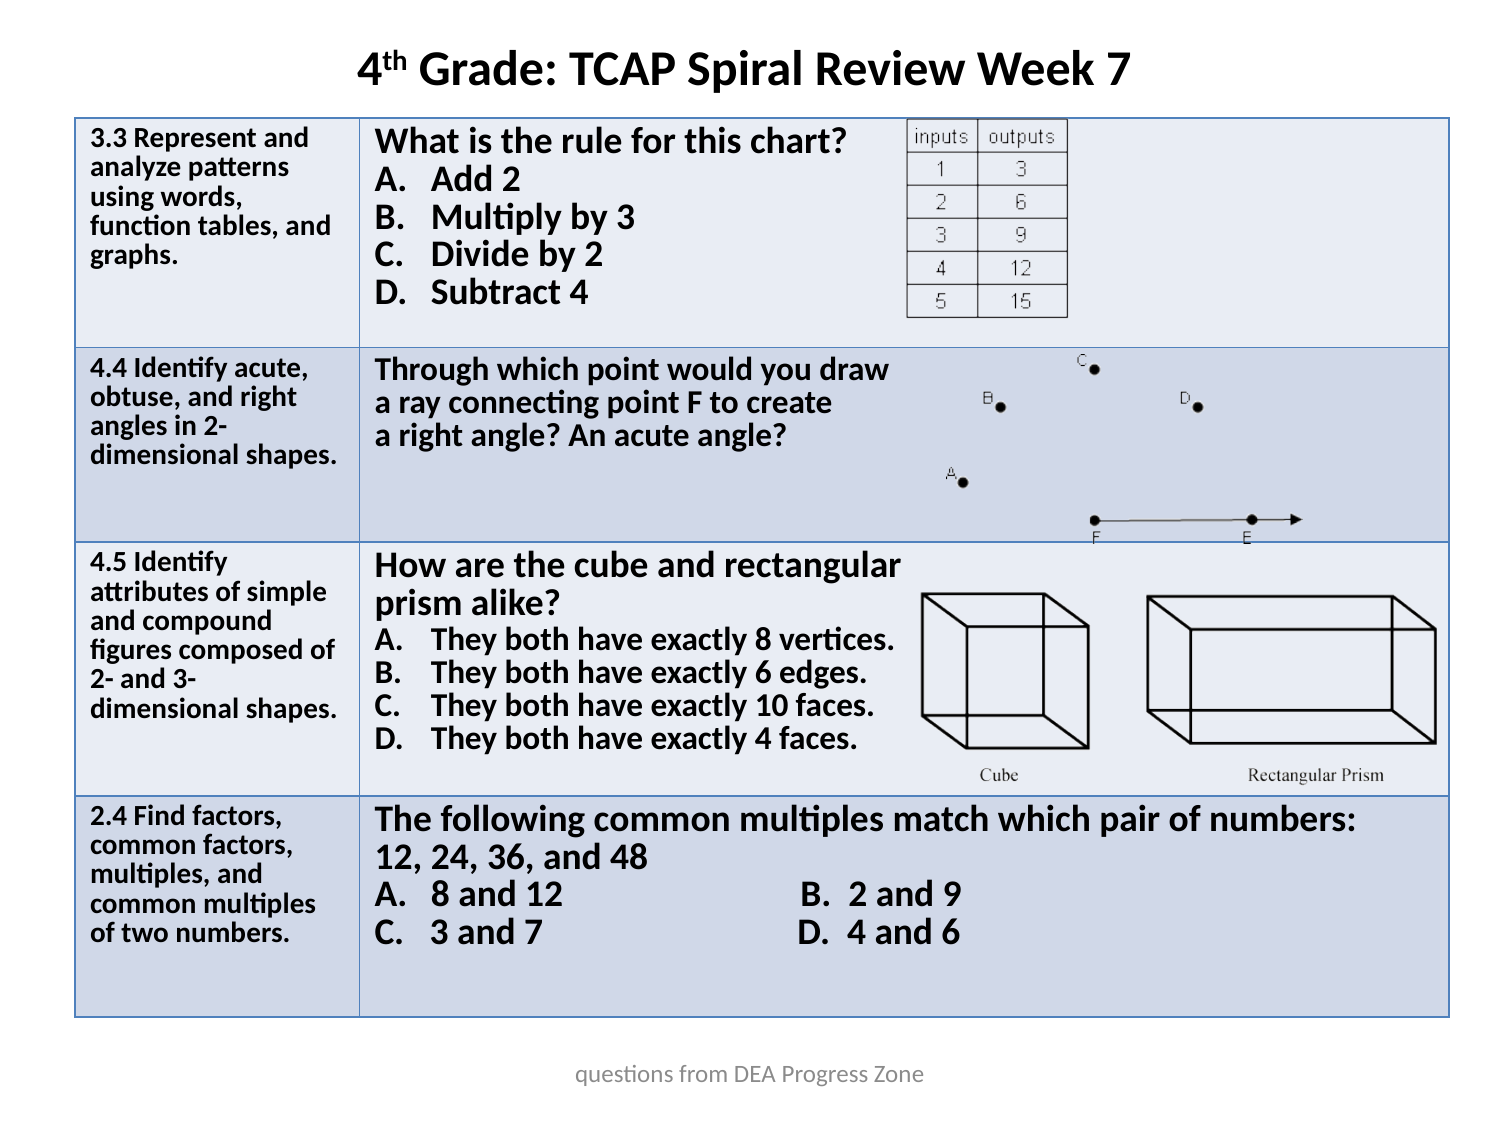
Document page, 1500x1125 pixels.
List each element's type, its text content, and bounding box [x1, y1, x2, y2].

footer questions from DEA Progress Zone [512, 1042, 988, 1103]
table_cell 4.5 Identify attributes of simple and compound figures composed of 2- and 3-dimensional shapes. [76, 543, 359, 795]
table_header 3.3 Represent and analyze patterns using words, function tables, and graphs. [76, 119, 359, 347]
title 4th Grade: TCAP Spiral Review Week 7 [74, 44, 1426, 86]
table_cell 4.4 Identify acute, obtuse, and right angles in 2-dimensional shapes. [76, 348, 359, 541]
table_cell The following common multiples match which pair of numbers: 12, 24, 36, and 48 8 and 12 B. 2 and 9 C. 3 and 7 D. 4 and 6 [360, 797, 1448, 1016]
table_cell Through which point would you draw a ray connecting point F to create a right angle? An acute angle? [360, 348, 1448, 541]
picture [905, 568, 1449, 800]
table_cell 2.4 Find factors, common factors, multiples, and common multiples of two numbers. [76, 797, 359, 1016]
table_header What is the rule for this chart? Add 2 Multiply by 3 Divide by 2 Subtract 4 [360, 119, 1448, 347]
picture [905, 117, 1070, 320]
table_cell How are the cube and rectangular prism alike? They both have exactly 8 vertices. They both have exactly 6 edges. They both have exactly 10 faces. They both have exactly 4 faces. [360, 543, 1448, 795]
picture [946, 354, 1303, 544]
